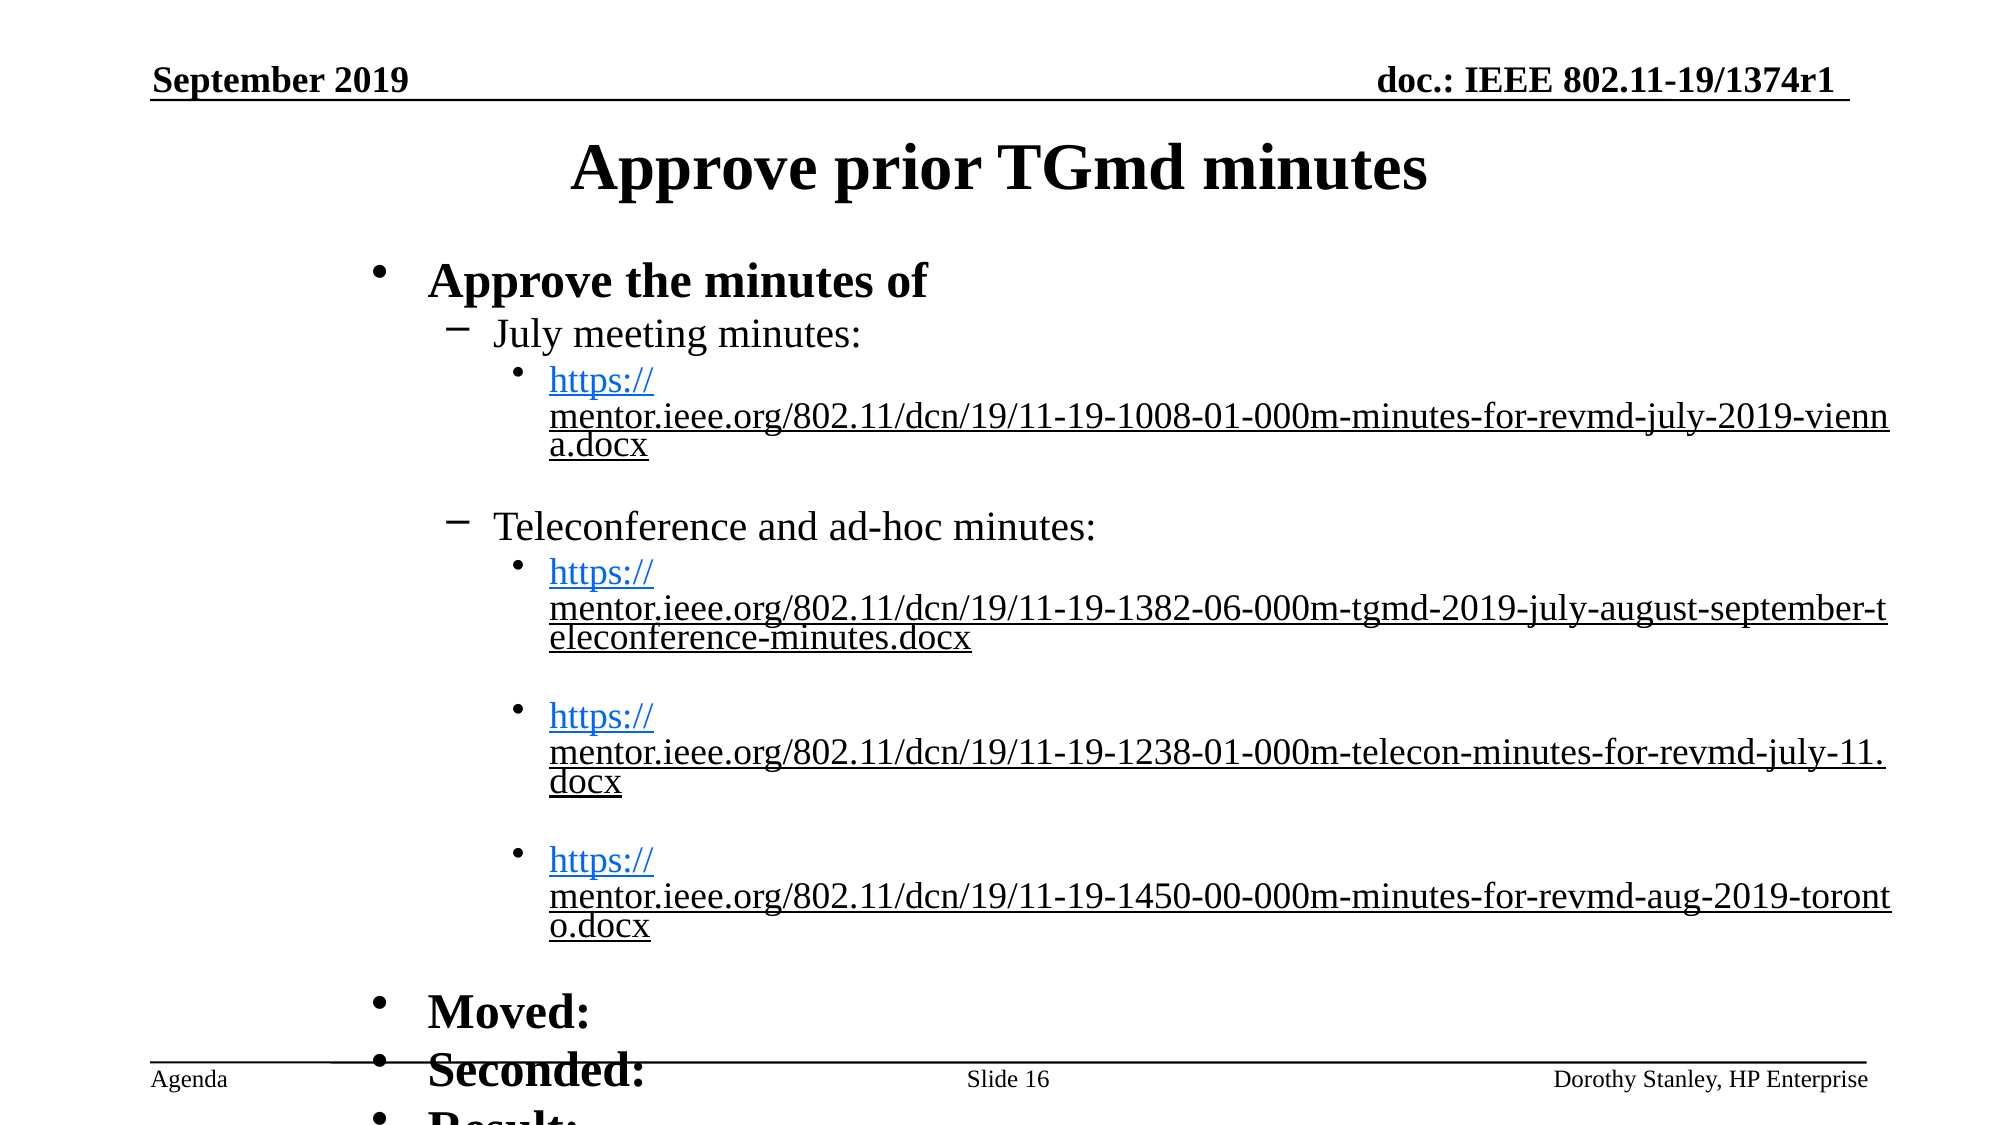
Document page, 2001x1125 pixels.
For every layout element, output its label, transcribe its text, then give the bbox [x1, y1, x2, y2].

slide_number Slide 16 [966, 1062, 1051, 1093]
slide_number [152, 54, 567, 100]
footer Dorothy Stanley, HP Enterprise [1549, 1062, 1869, 1093]
list Approve the minutes of July meeting minutes: https://mentor.ieee.org/802.11/dcn/19/11-19-1008-01-000m-minutes-for-revmd-july-2019-vienna.docx Teleconference and ad-hoc minutes: https://mentor.ieee.org/802.11/dcn/19/11-19-1382-06-000m-tgmd-2019-july-august-september-teleconference-minutes.docx https://mentor.ieee.org/802.11/dcn/19/11-19-1238-01-000m-telecon-minutes-for-revmd-july-11.docx https://mentor.ieee.org/802.11/dcn/19/11-19-1450-00-000m-minutes-for-revmd-aug-2019-toronto.docx Moved: Seconded: Result: [356, 251, 1911, 1002]
title Approve prior TGmd minutes [362, 75, 1638, 250]
